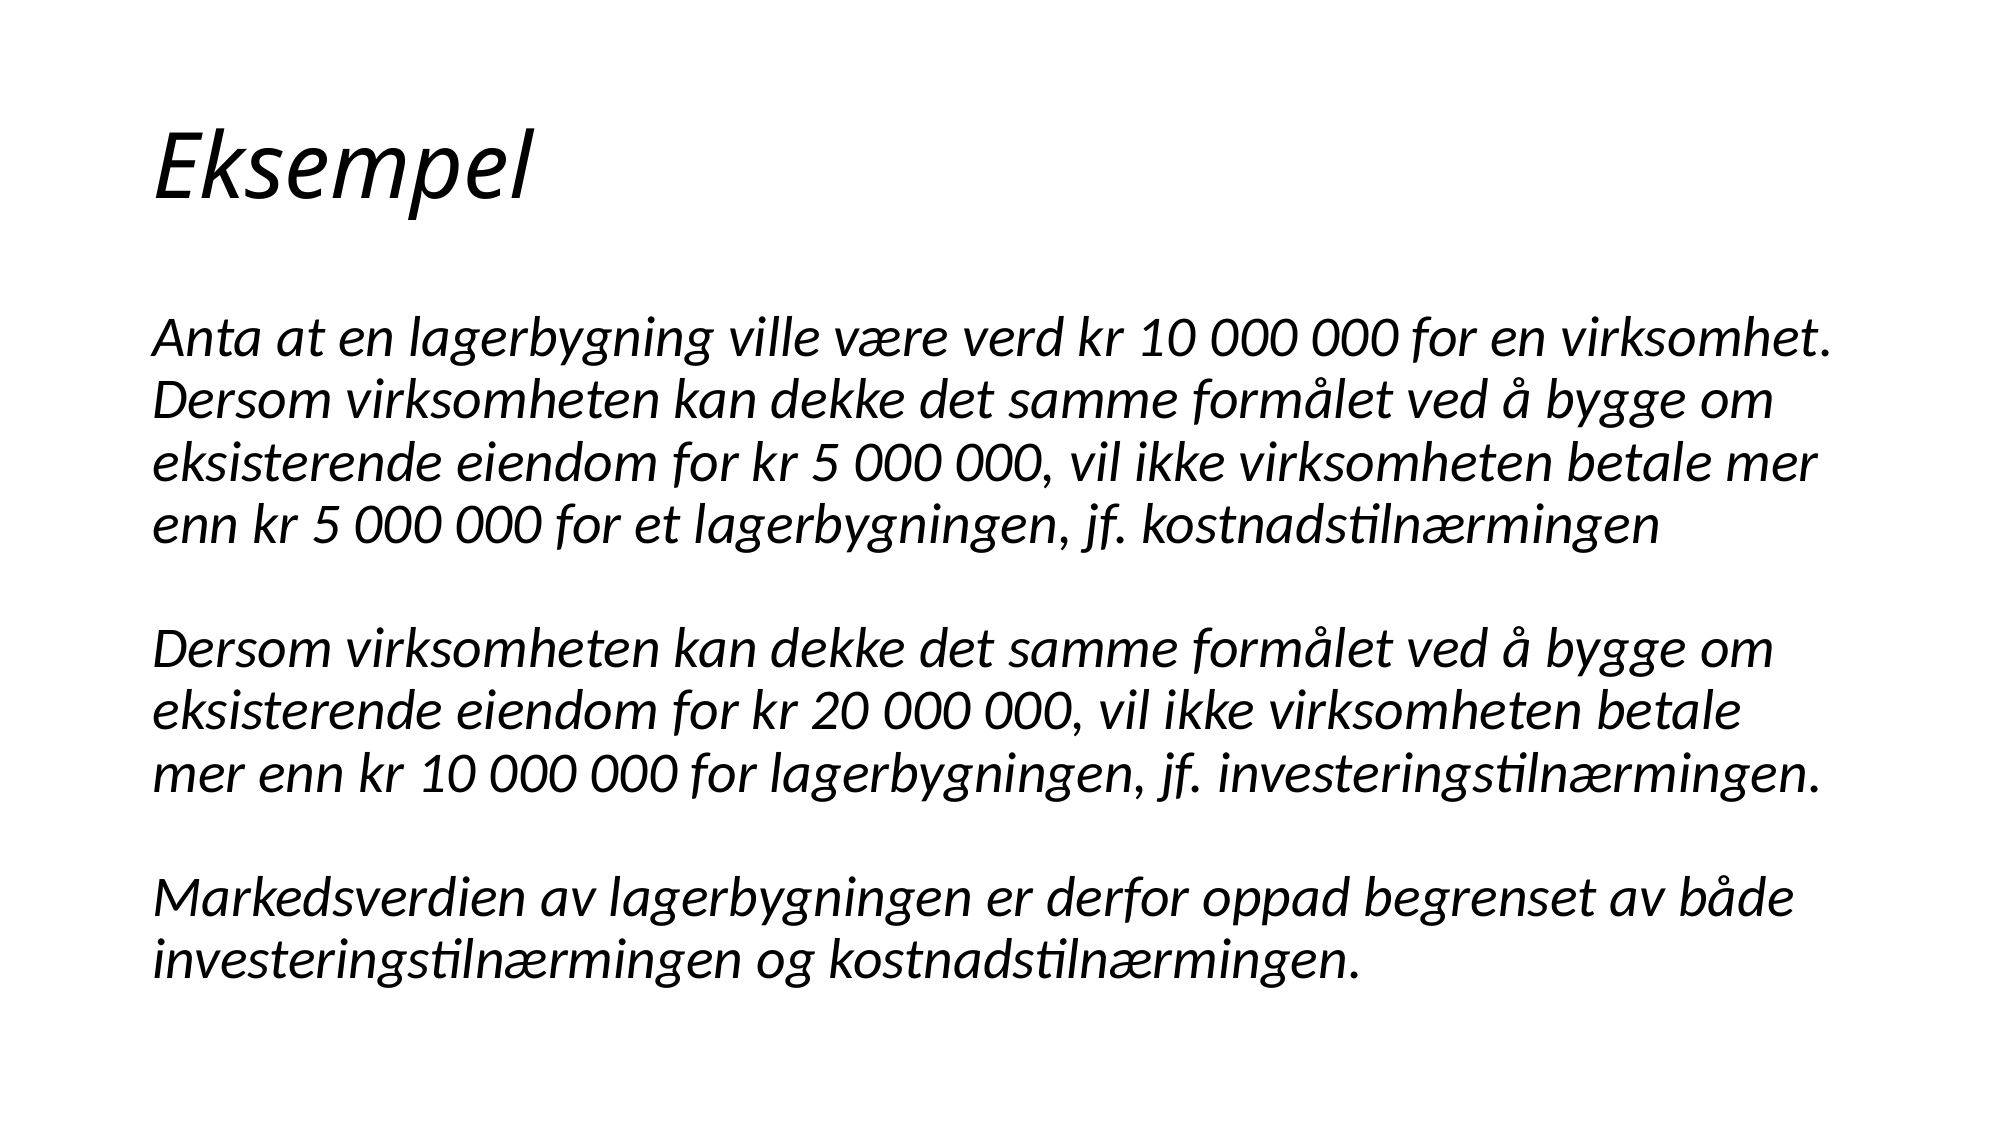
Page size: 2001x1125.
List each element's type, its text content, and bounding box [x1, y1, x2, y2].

title Eksempel [137, 59, 1863, 278]
list Anta at en lagerbygning ville være verd kr 10 000 000 for en virksomhet. Dersom virksomheten kan dekke det samme formålet ved å bygge om eksisterende eiendom for kr 5 000 000, vil ikke virksomheten betale mer enn kr 5 000 000 for et lagerbygningen, jf. kostnadstilnærmingen Dersom virksomheten kan dekke det samme formålet ved å bygge om eksisterende eiendom for kr 20 000 000, vil ikke virksomheten betale mer enn kr 10 000 000 for lagerbygningen, jf. investeringstilnærmingen. Markedsverdien av lagerbygningen er derfor oppad begrenset av både investeringstilnærmingen og kostnadstilnærmingen. [137, 299, 1863, 1014]
